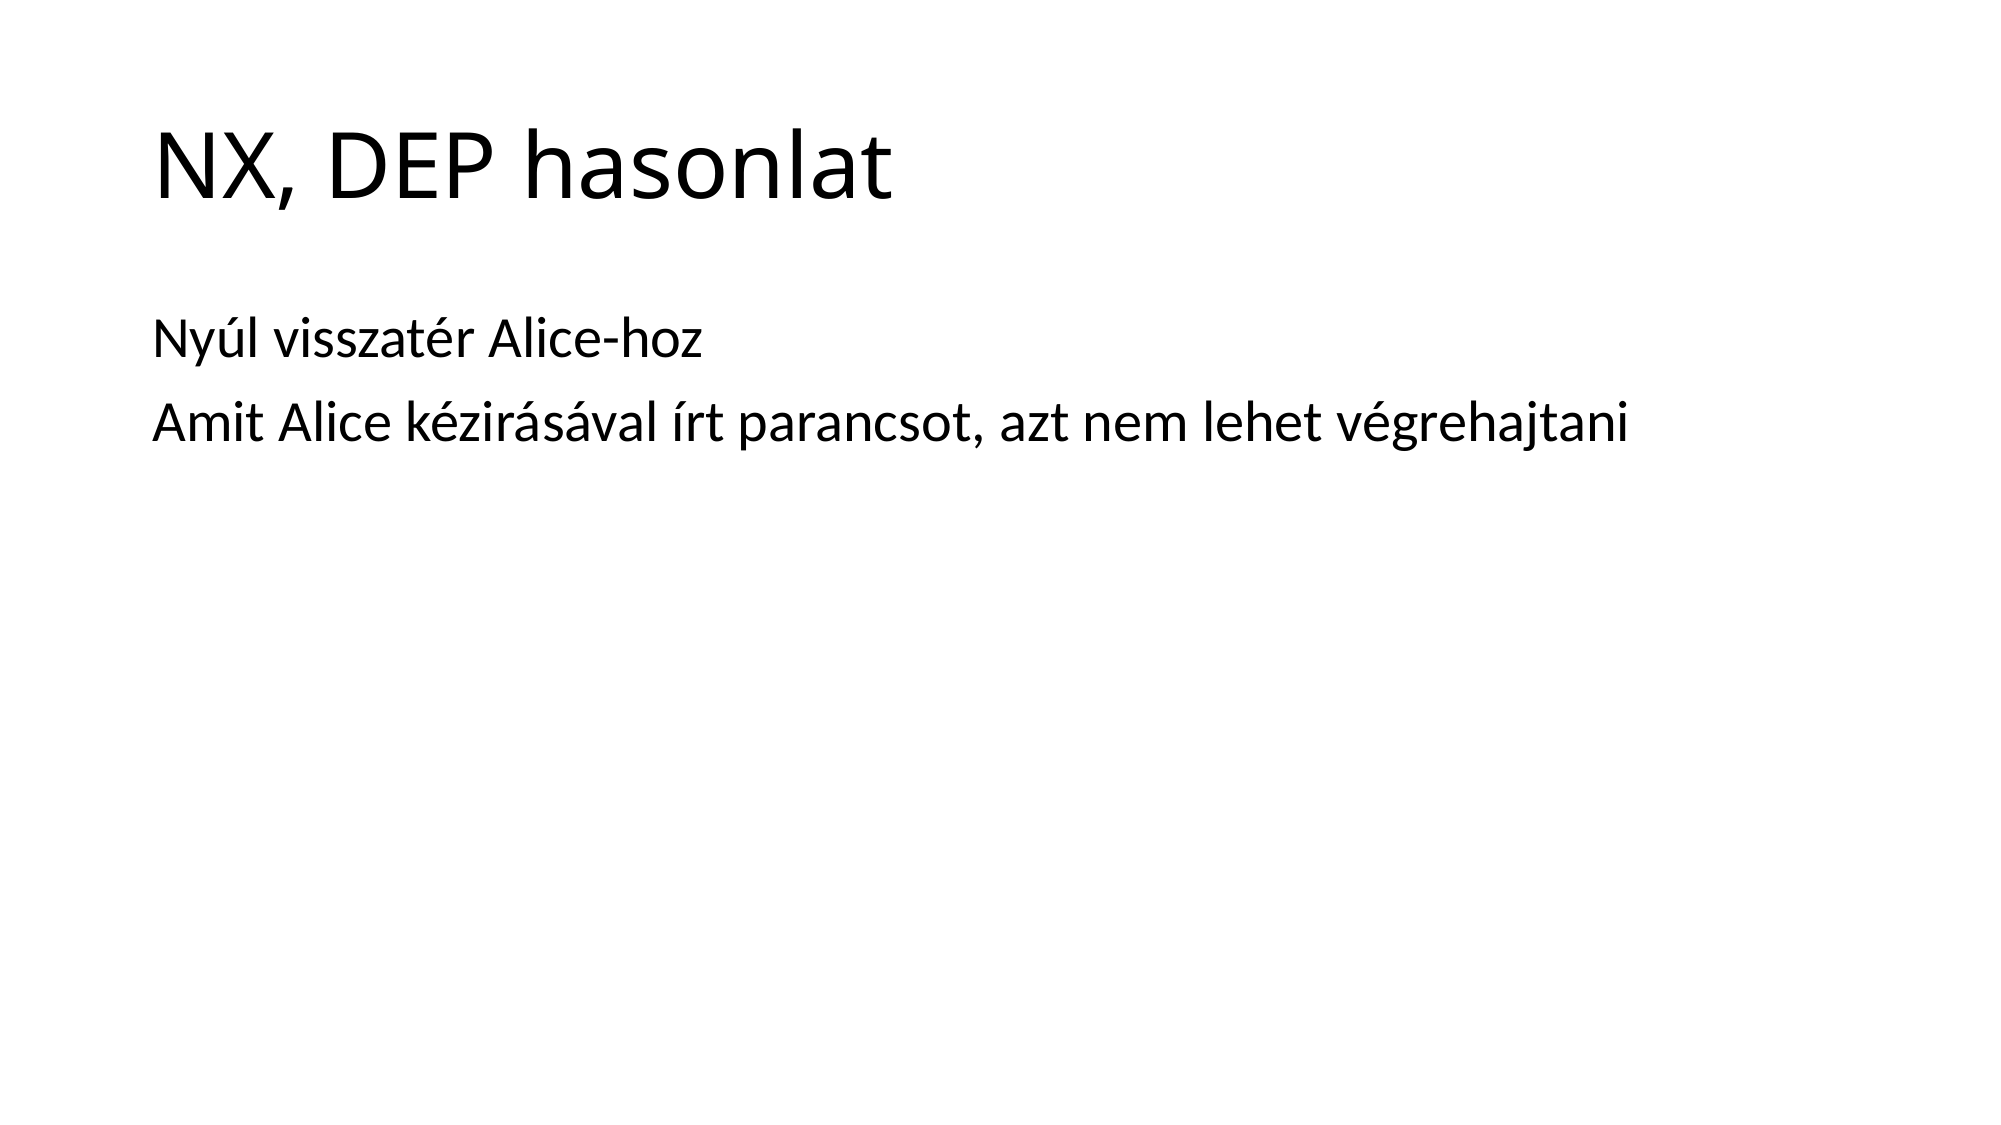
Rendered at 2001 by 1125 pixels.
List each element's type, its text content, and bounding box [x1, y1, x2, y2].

title NX, DEP hasonlat [137, 59, 1863, 278]
list Nyúl visszatér Alice-hoz Amit Alice kézirásával írt parancsot, azt nem lehet végrehajtani [137, 299, 1863, 1014]
